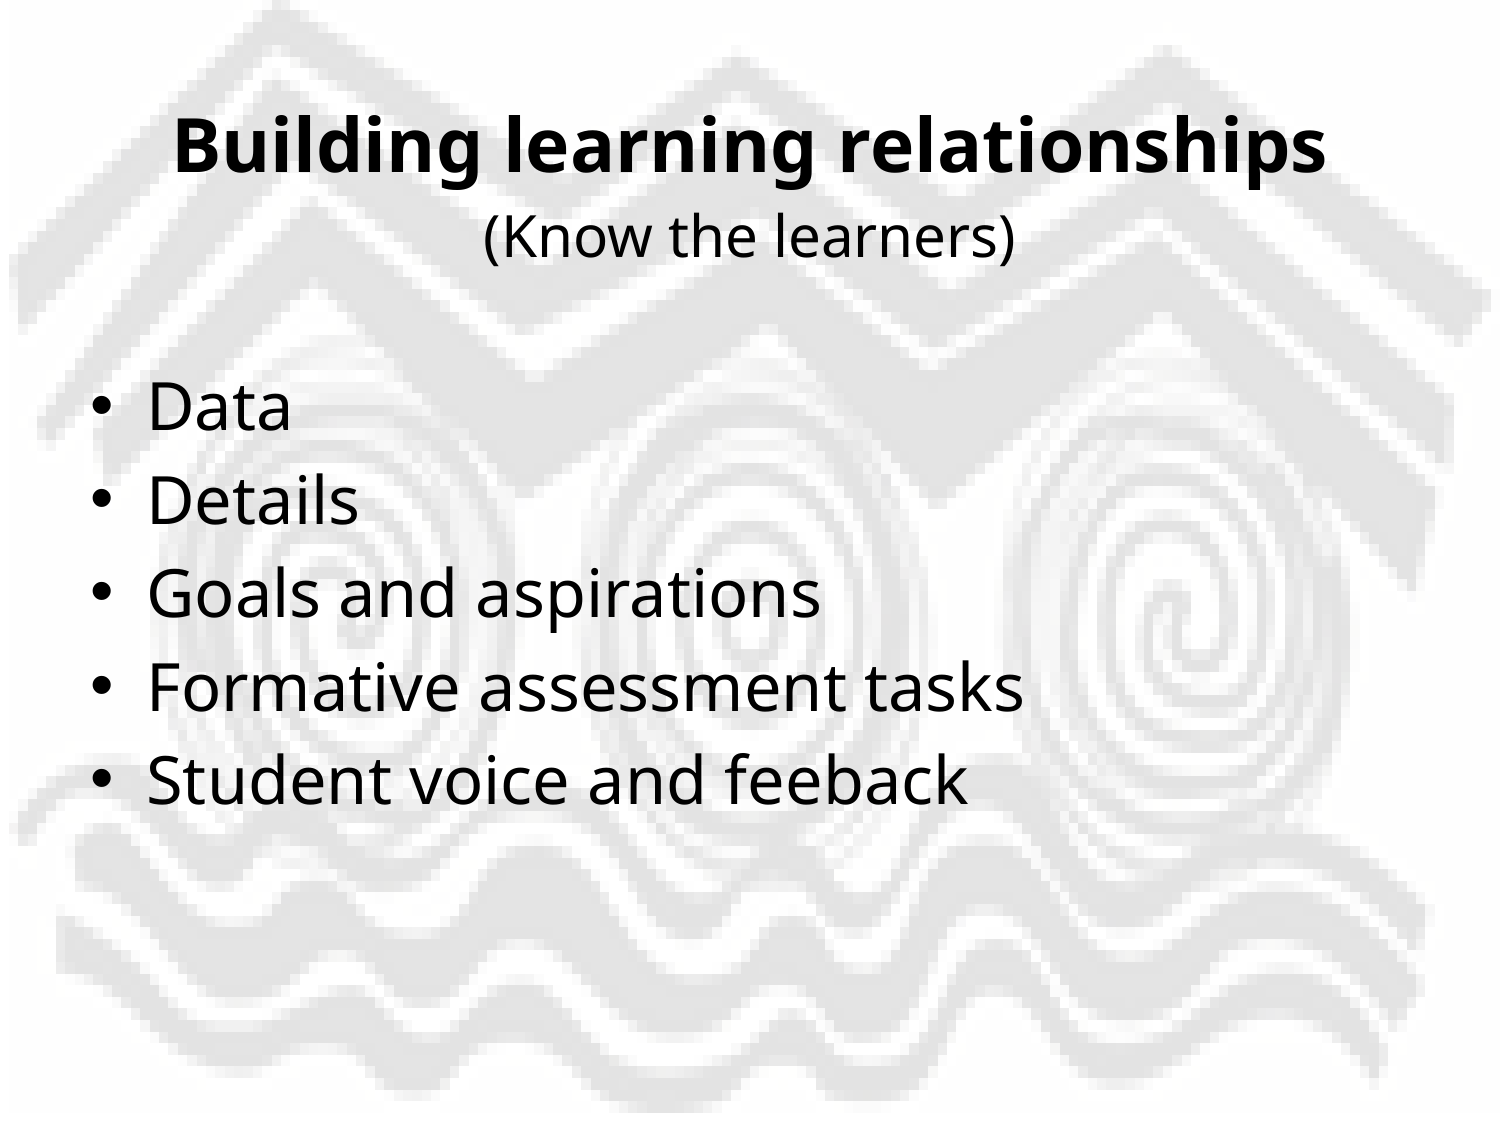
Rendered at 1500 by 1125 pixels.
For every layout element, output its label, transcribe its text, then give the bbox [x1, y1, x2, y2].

list Building learning relationships (Know the learners) Data Details Goals and aspirations Formative assessment tasks Student voice and feeback [75, 90, 1425, 1005]
